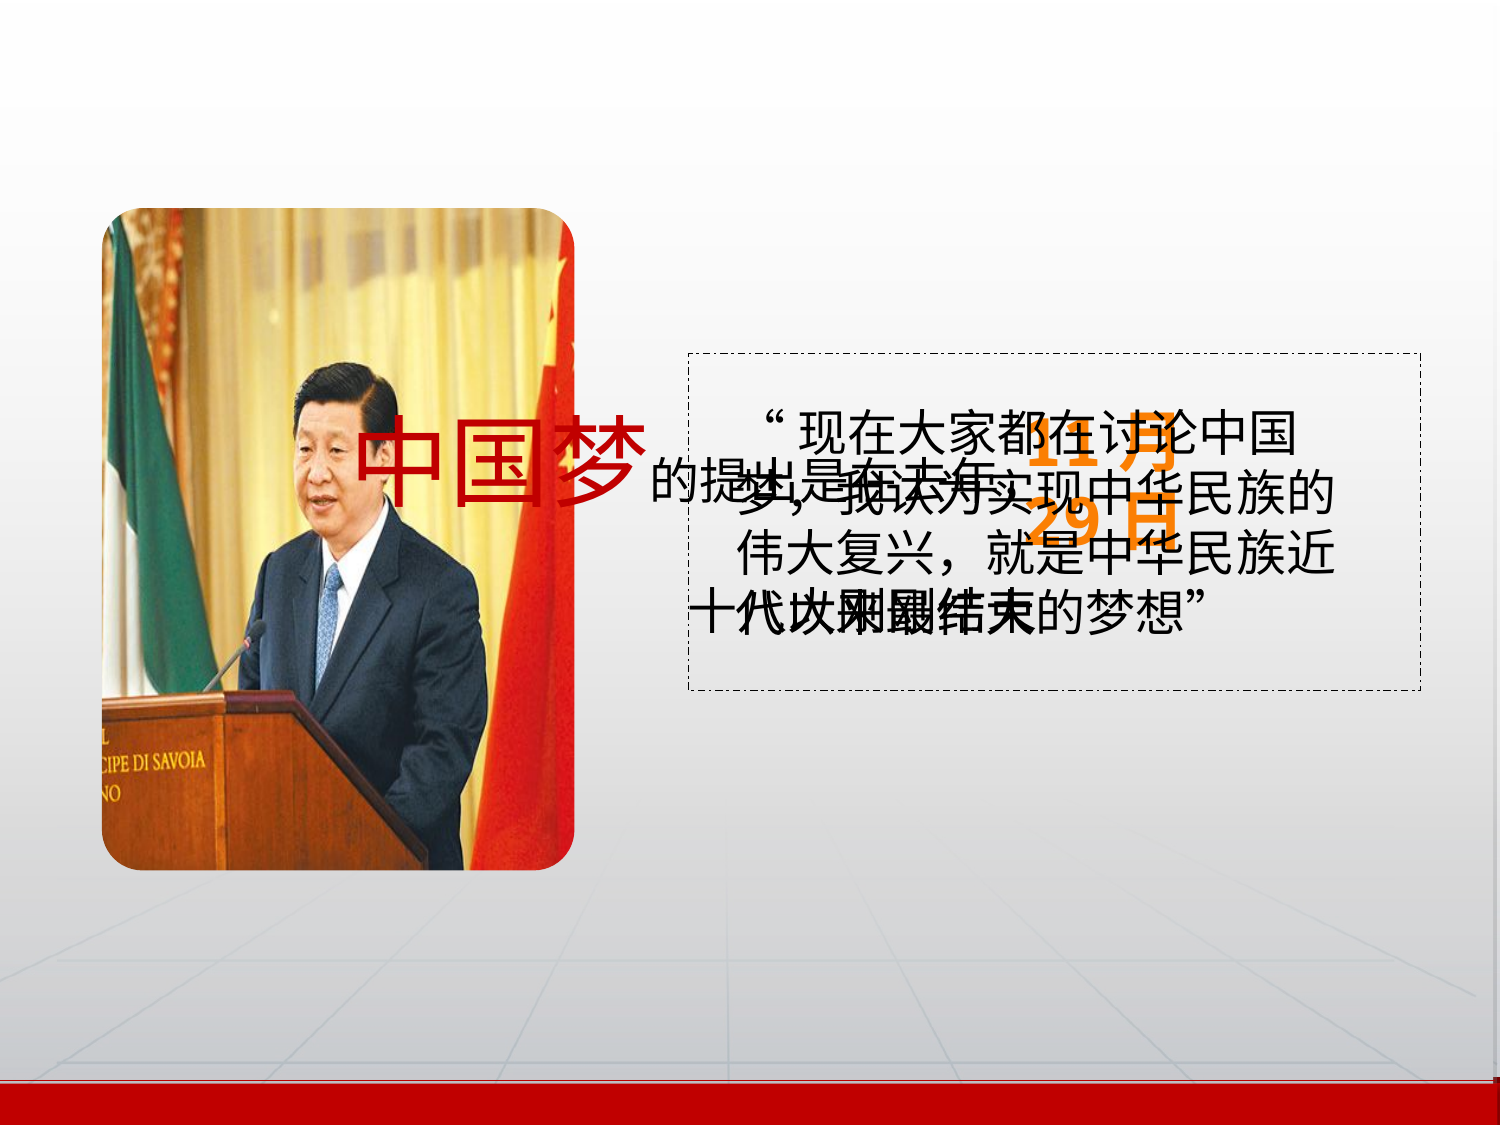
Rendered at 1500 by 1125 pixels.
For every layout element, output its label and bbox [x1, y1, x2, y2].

picture [101, 207, 575, 871]
text_box [0, 1080, 1498, 1125]
text_box [0, 0, 1498, 1080]
